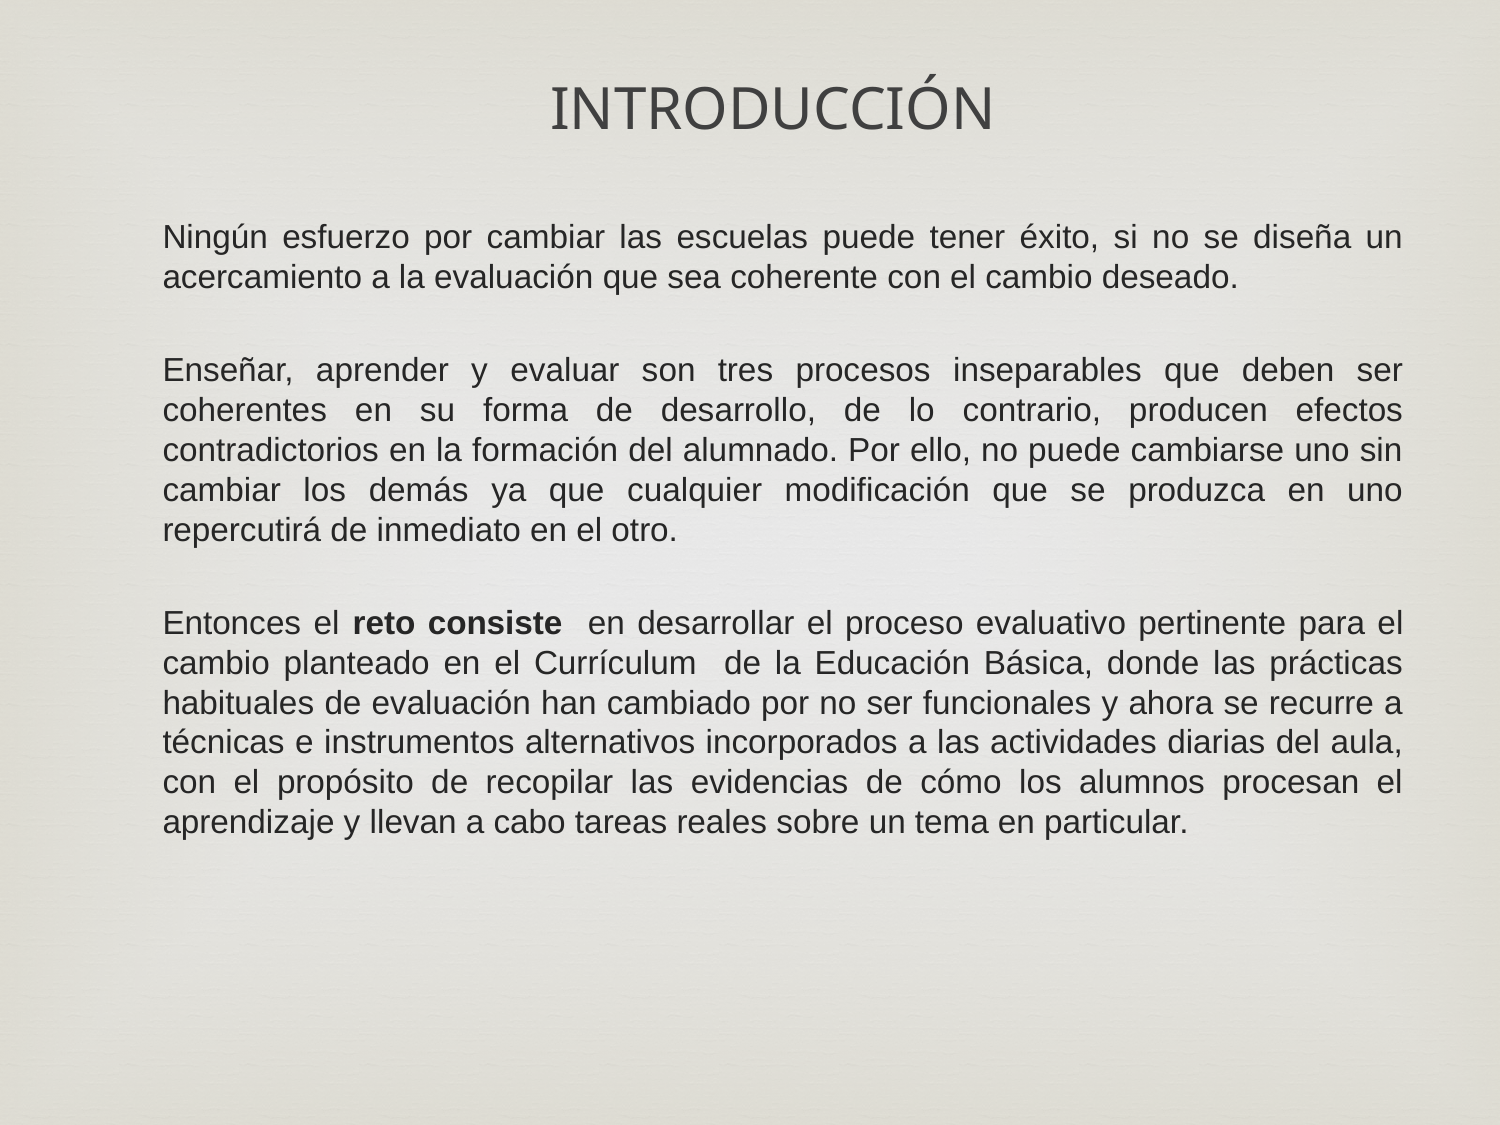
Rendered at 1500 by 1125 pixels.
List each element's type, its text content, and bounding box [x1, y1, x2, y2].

title INTRODUCCIÓN [135, 54, 1410, 149]
list Ningún esfuerzo por cambiar las escuelas puede tener éxito, si no se diseña un acercamiento a la evaluación que sea coherente con el cambio deseado. Enseñar, aprender y evaluar son tres procesos inseparables que deben ser coherentes en su forma de desarrollo, de lo contrario, producen efectos contradictorios en la formación del alumnado. Por ello, no puede cambiarse uno sin cambiar los demás ya que cualquier modificación que se produzca en uno repercutirá de inmediato en el otro. Entonces el reto consiste en desarrollar el proceso evaluativo pertinente para el cambio planteado en el Currículum de la Educación Básica, donde las prácticas habituales de evaluación han cambiado por no ser funcionales y ahora se recurre a técnicas e instrumentos alternativos incorporados a las actividades diarias del aula, con el propósito de recopilar las evidencias de cómo los alumnos procesan el aprendizaje y llevan a cabo tareas reales sobre un tema en particular. [147, 160, 1420, 1035]
